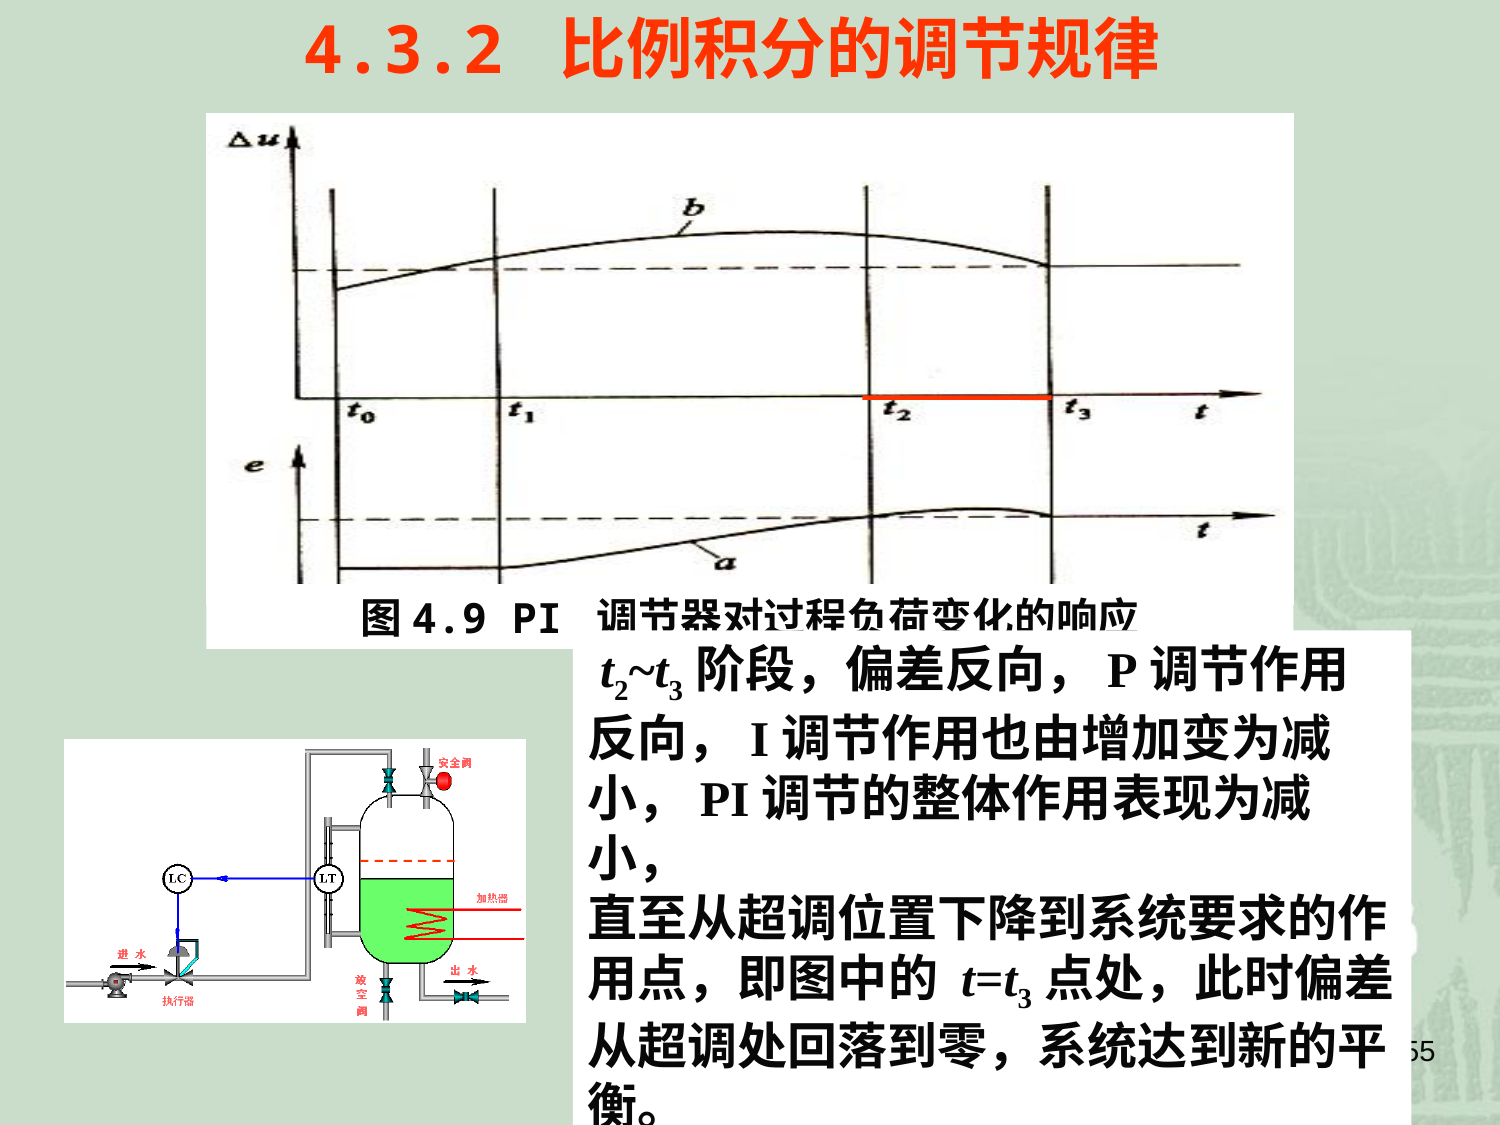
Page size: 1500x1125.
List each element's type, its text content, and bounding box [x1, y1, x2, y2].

text_box t2~t3阶段，偏差反向，P调节作用反向，I调节作用也由增加变为减小，PI调节的整体作用表现为减小， 直至从超调位置下降到系统要求的作用点，即图中的 t=t3点处，此时偏差从超调处回落到零，系统达到新的平衡。 [572, 630, 1412, 1125]
slide_number 55 [1412, 1024, 1451, 1103]
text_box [206, 113, 1294, 650]
picture [0, 0, 1500, 1125]
text_box 4.3.2 比例积分的调节规律 [242, 0, 1223, 95]
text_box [64, 739, 526, 1023]
